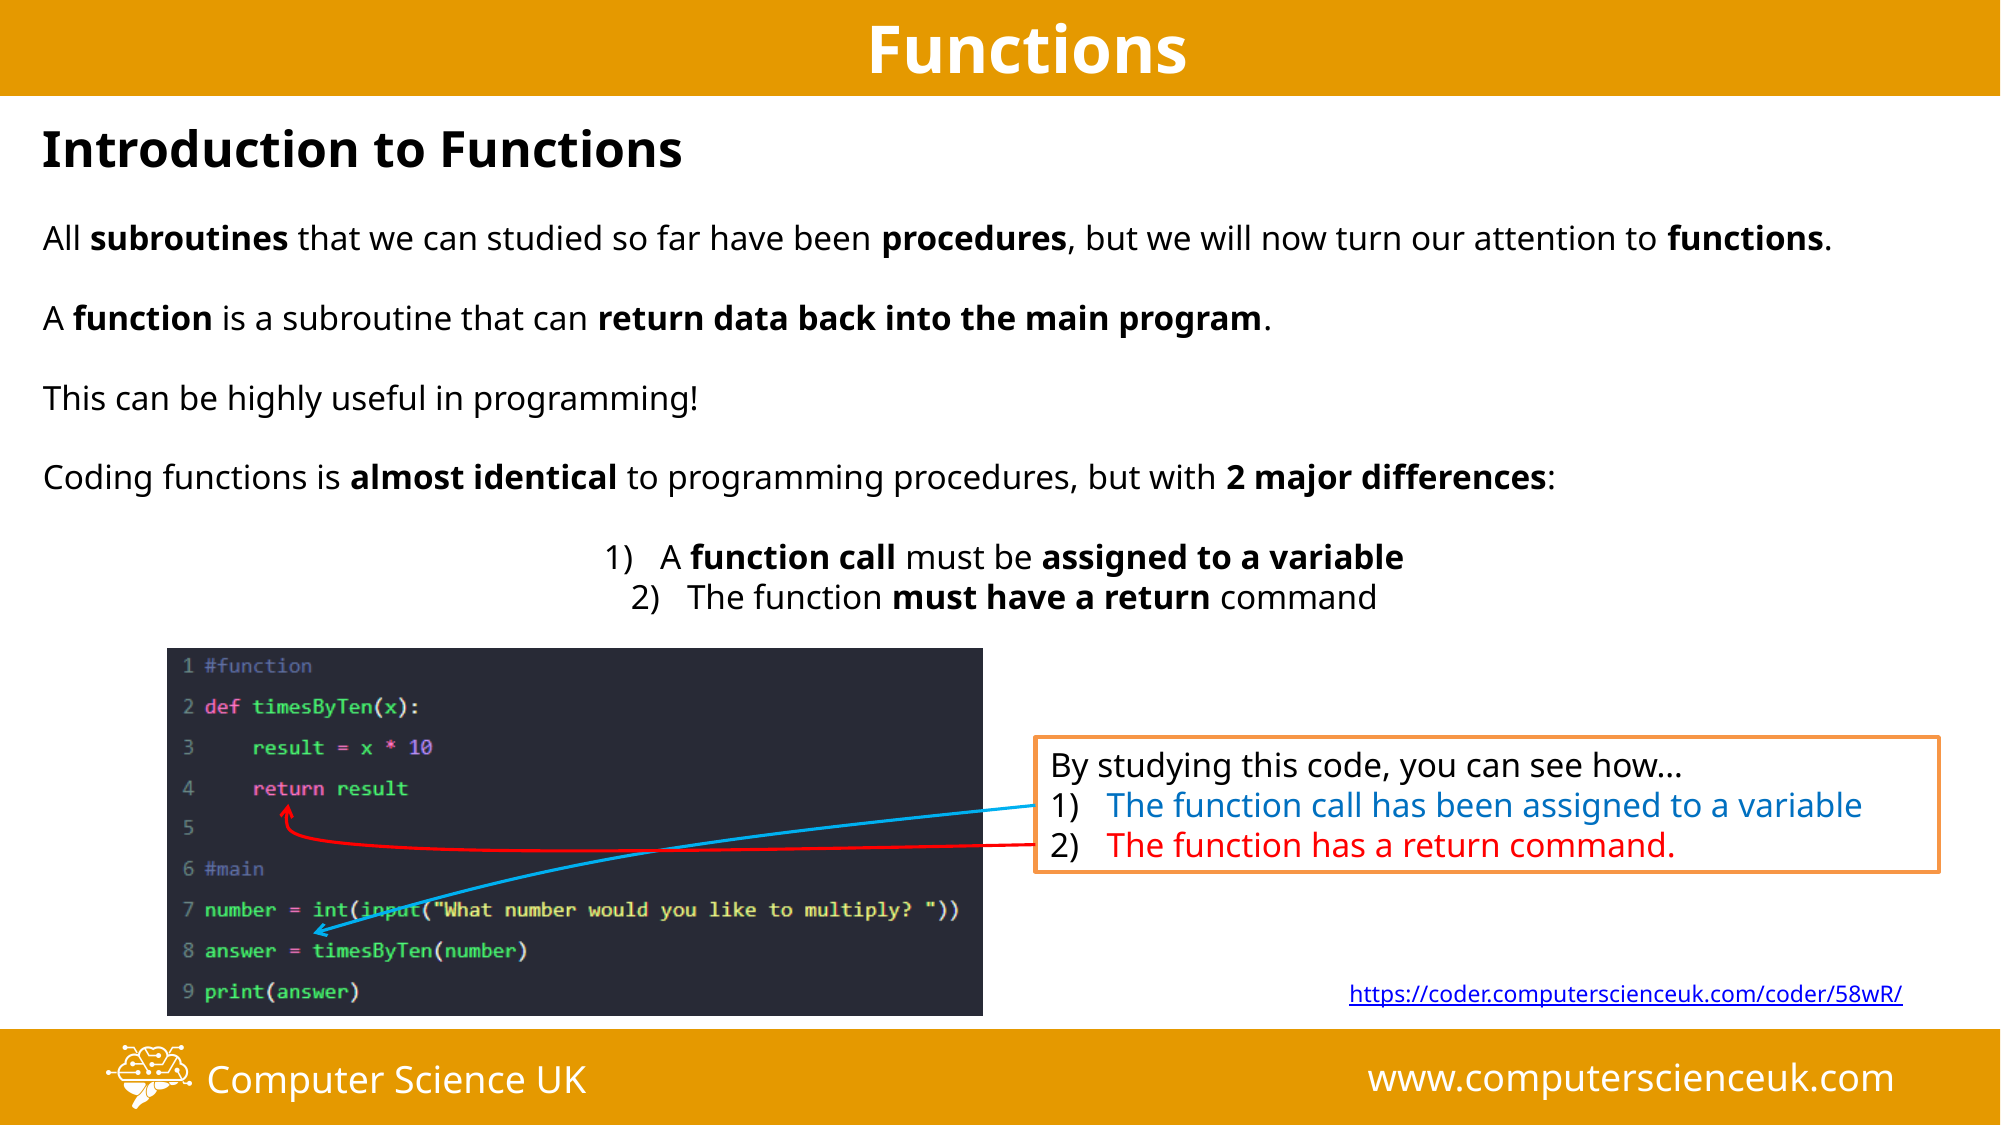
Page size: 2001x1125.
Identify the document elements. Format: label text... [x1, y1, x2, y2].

text_box Introduction to Functions All subroutines that we can studied so far have been procedures, but we will now turn our attention to functions. A function is a subroutine that can return data back into the main program. This can be highly useful in programming! Coding functions is almost identical to programming procedures, but with 2 major differences: A function call must be assigned to a variable The function must have a return command [28, 109, 1981, 664]
title Functions [328, 0, 1726, 97]
text_box [988, 842, 1036, 846]
text_box [988, 805, 1036, 814]
picture [166, 648, 984, 1016]
text_box https://coder.computerscienceuk.com/coder/58wR/ [1334, 972, 1918, 1019]
picture [106, 1045, 192, 1109]
text_box By studying this code, you can see how… The function call has been assigned to a variable The function has a return command. [1033, 735, 1941, 874]
